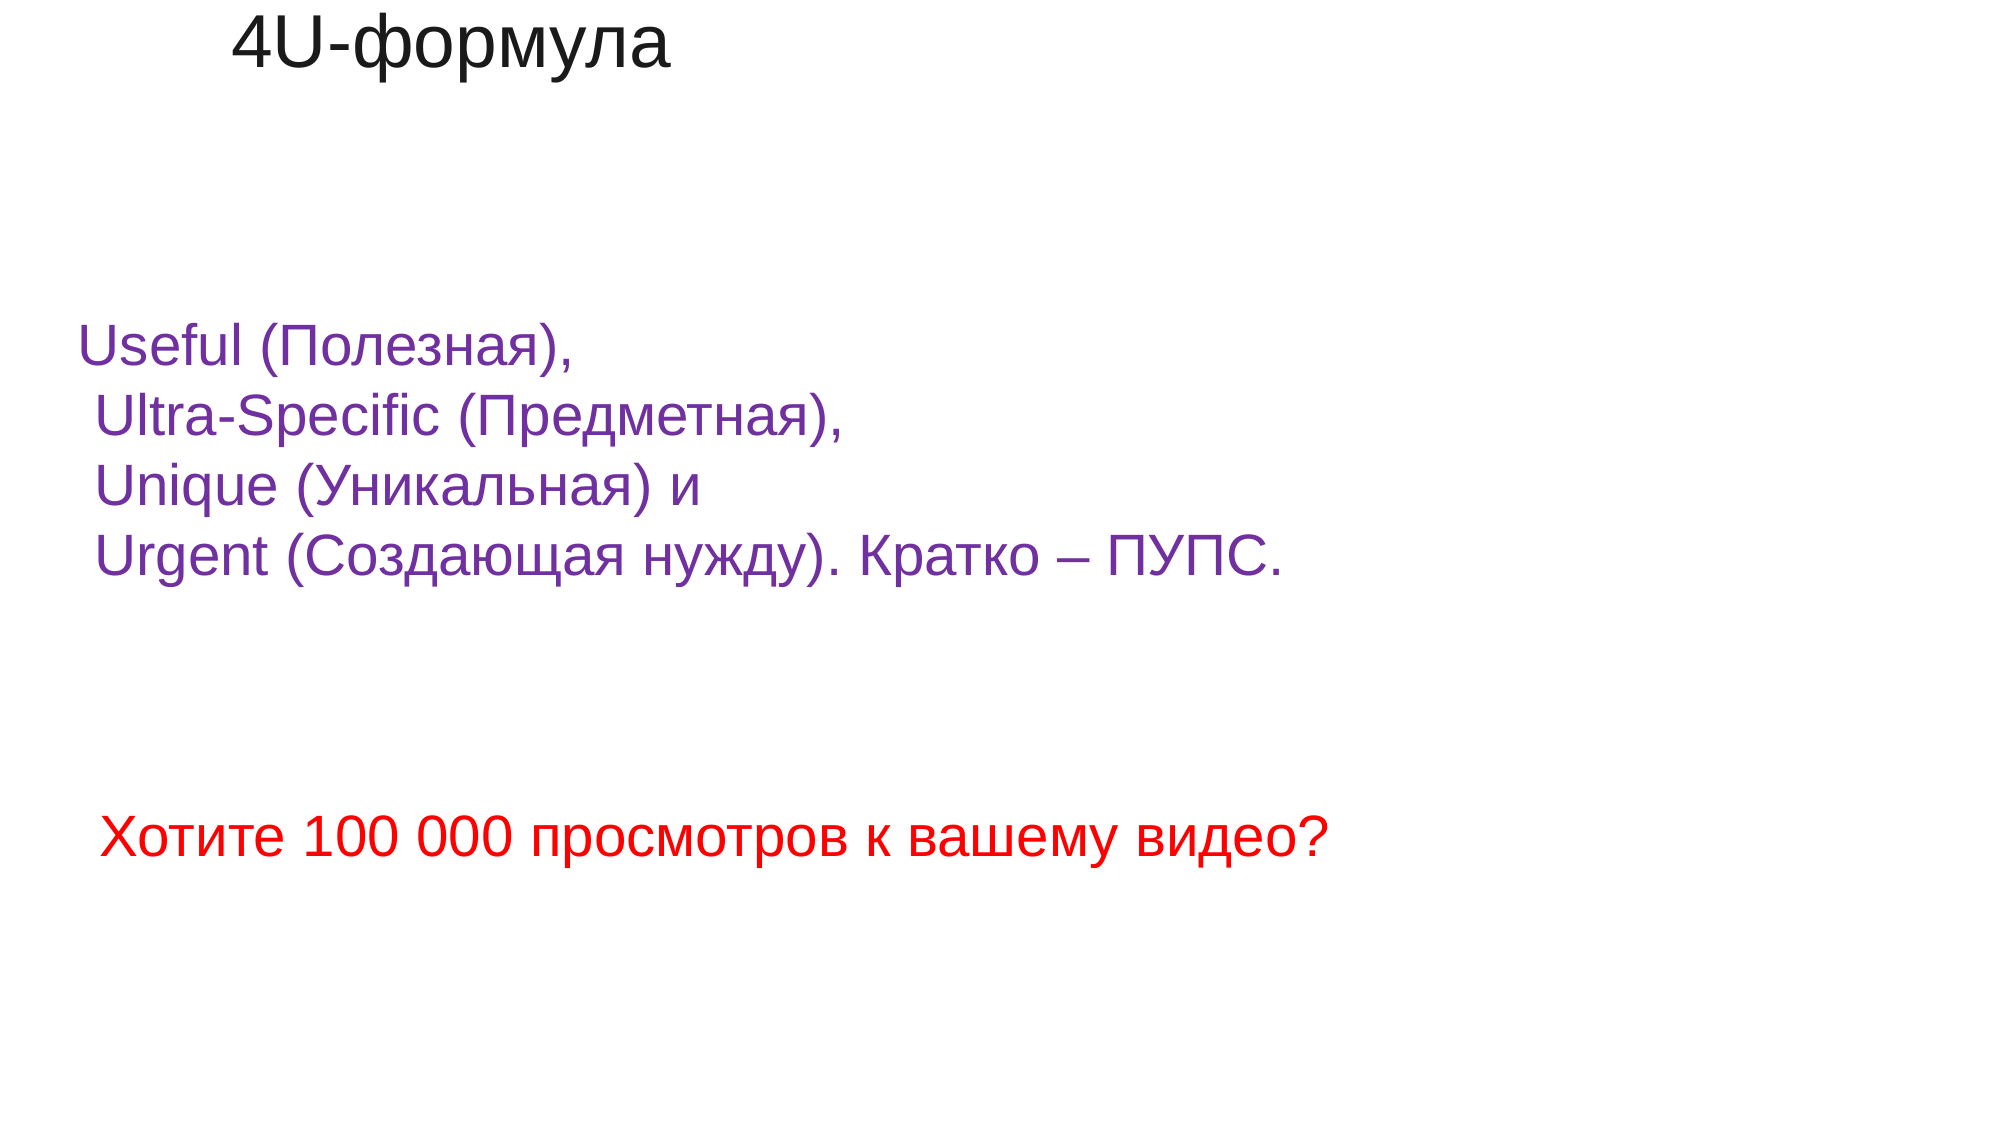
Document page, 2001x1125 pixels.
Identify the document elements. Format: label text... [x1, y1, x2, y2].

text_box Хотите 100 000 просмотров к вашему видео? [84, 790, 1742, 876]
text_box Useful (Полезная), Ultra-Specific (Предметная), Unique (Уникальная) и Urgent (Создающая нужду). Кратко – ПУПС. [62, 299, 1742, 665]
title 4U-формула [231, 12, 1731, 154]
